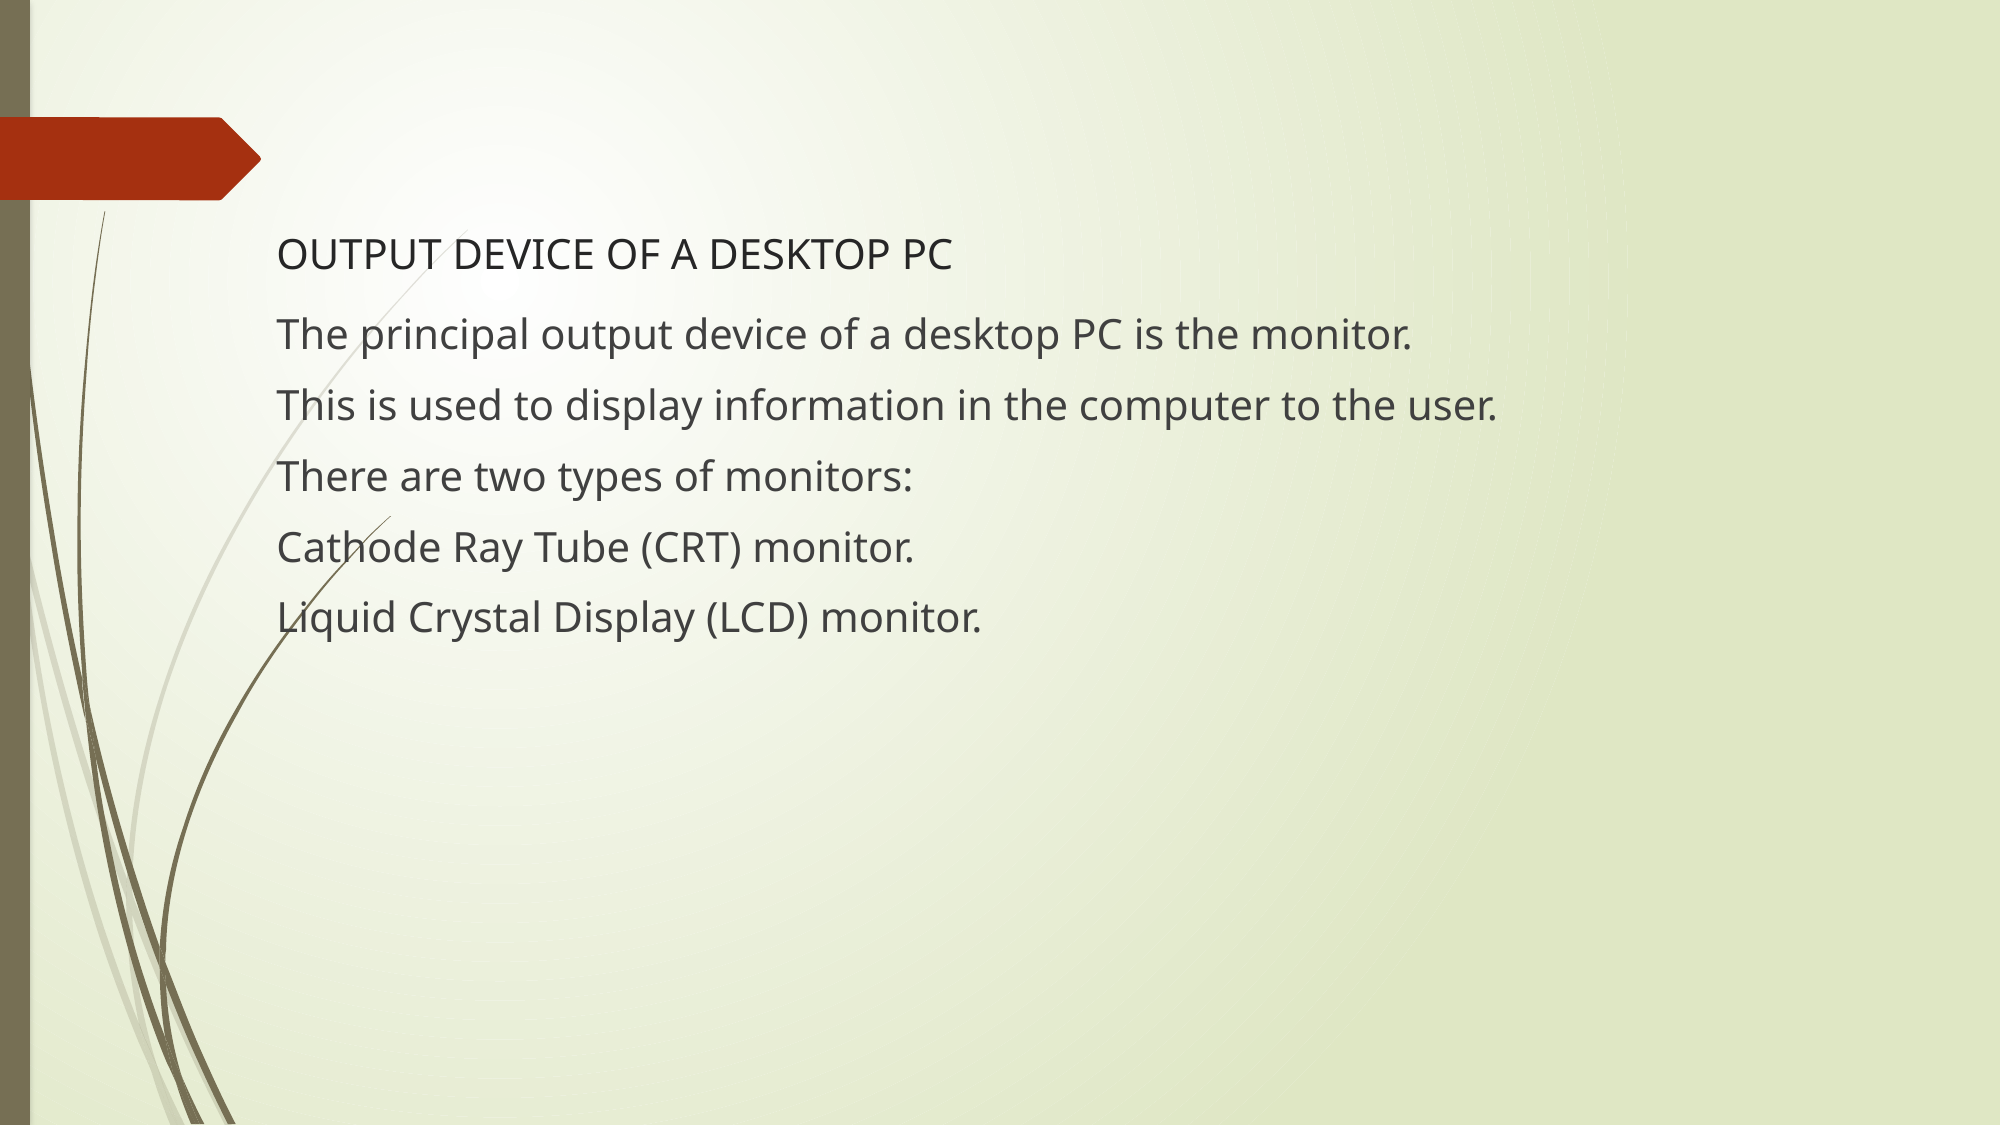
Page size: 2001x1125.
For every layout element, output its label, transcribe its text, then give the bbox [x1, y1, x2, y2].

title OUTPUT DEVICE OF A DESKTOP PC [261, 220, 1869, 299]
list The principal output device of a desktop PC is the monitor. This is used to display information in the computer to the user. There are two types of monitors: Cathode Ray Tube (CRT) monitor. Liquid Crystal Display (LCD) monitor. [261, 299, 1869, 653]
